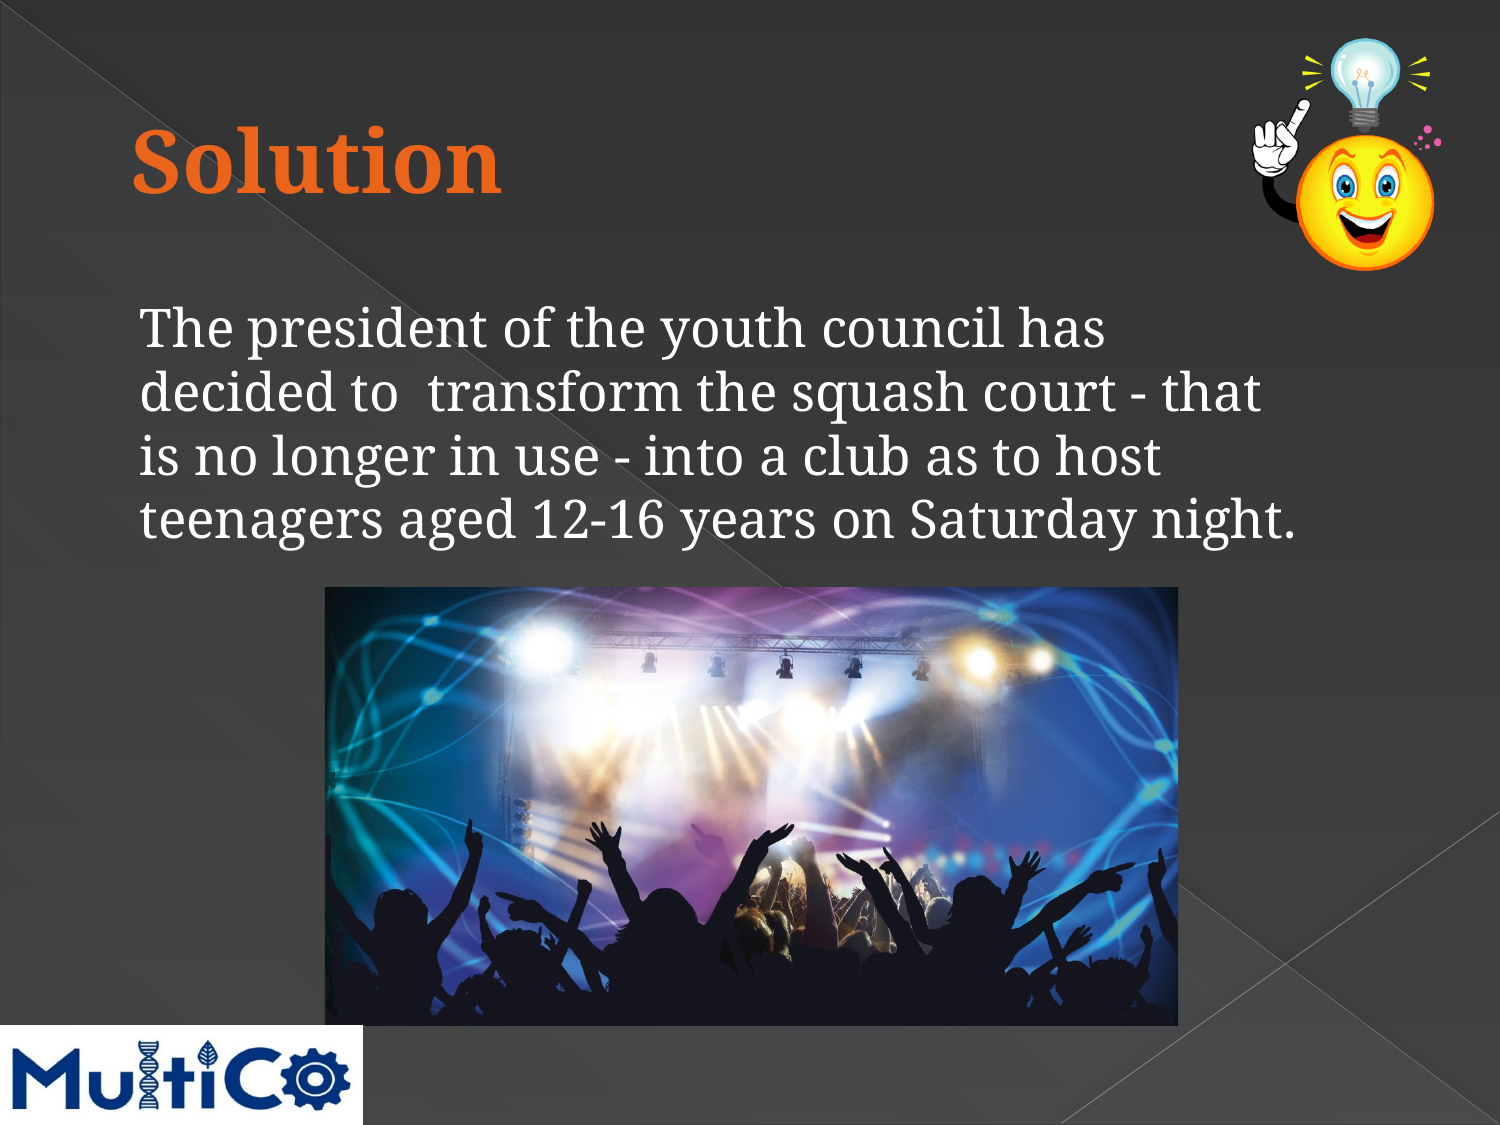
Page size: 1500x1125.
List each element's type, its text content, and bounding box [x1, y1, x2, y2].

title Solution [37, 43, 1388, 274]
picture [1249, 37, 1441, 271]
list The president of the youth council has decided to transform the squash court - that is no longer in use - into a club as to host teenagers aged 12-16 years on Saturday night. [125, 287, 1321, 600]
picture [0, 587, 1179, 1125]
